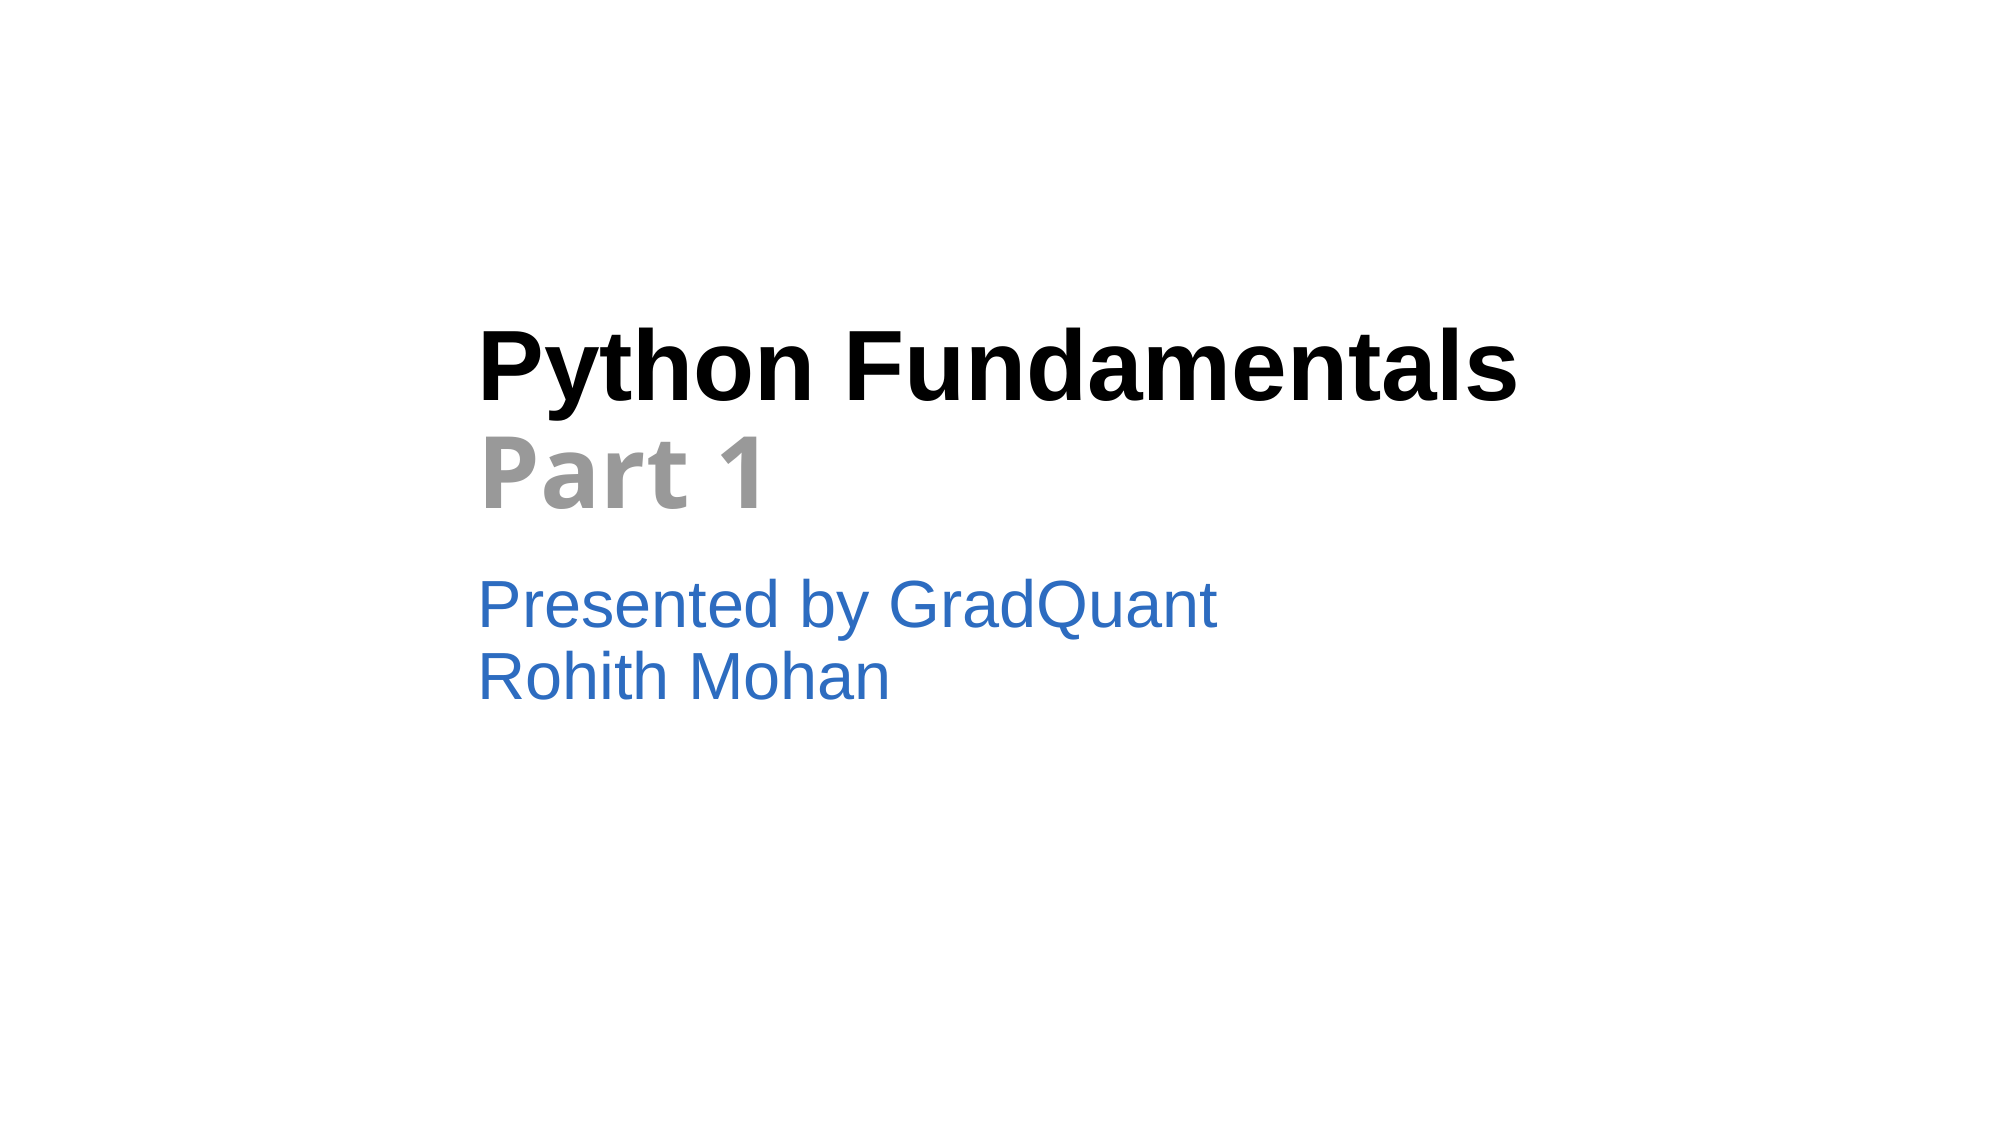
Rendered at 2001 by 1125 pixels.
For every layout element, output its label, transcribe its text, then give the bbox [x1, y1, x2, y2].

subtitle Presented by GradQuant Rohith Mohan [462, 562, 1663, 900]
title Python Fundamentals Part 1 [462, 200, 1663, 538]
